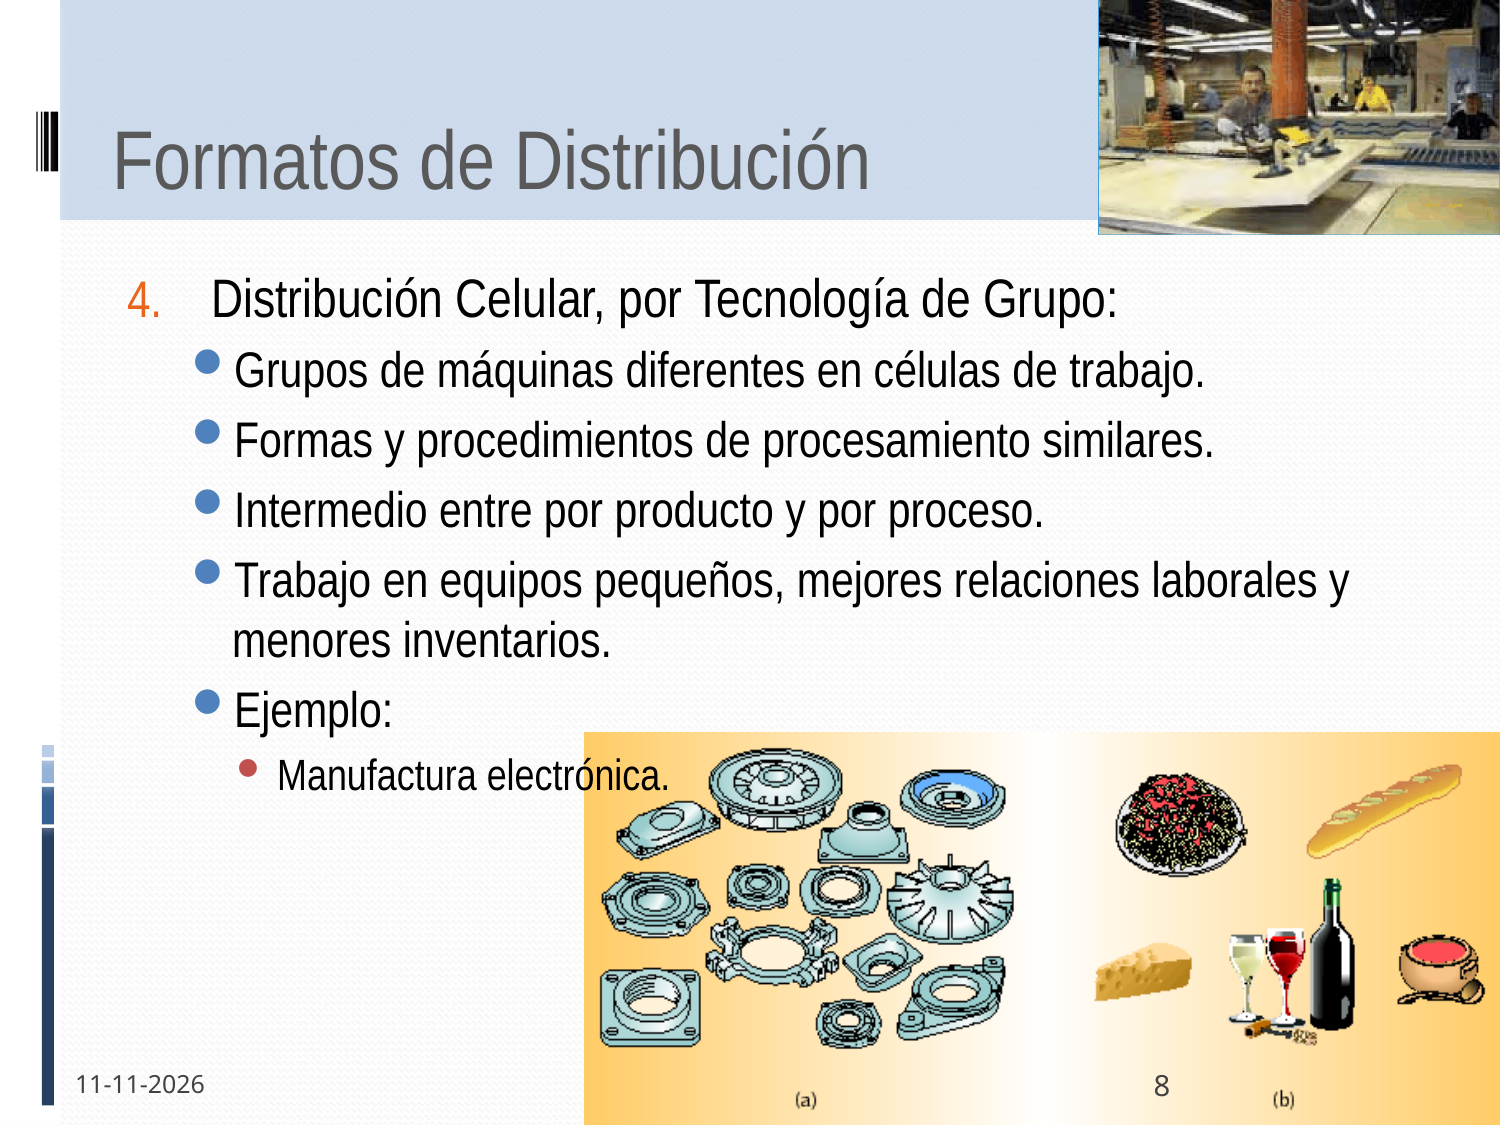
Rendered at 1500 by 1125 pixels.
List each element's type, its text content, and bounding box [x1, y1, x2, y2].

title Formatos de Distribución [111, 18, 1091, 207]
picture [1098, 0, 1500, 235]
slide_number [75, 1042, 243, 1103]
picture [583, 732, 1500, 1125]
title Distribución de Procesos en Línea [577, 734, 583, 1038]
list Distribución Celular, por Tecnología de Grupo: Grupos de máquinas diferentes en células de trabajo. Formas y procedimientos de procesamiento similares. Intermedio entre por producto y por proceso. Trabajo en equipos pequeños, mejores relaciones laborales y menores inventarios. Ejemplo: Manufactura electrónica. [111, 255, 1436, 1038]
